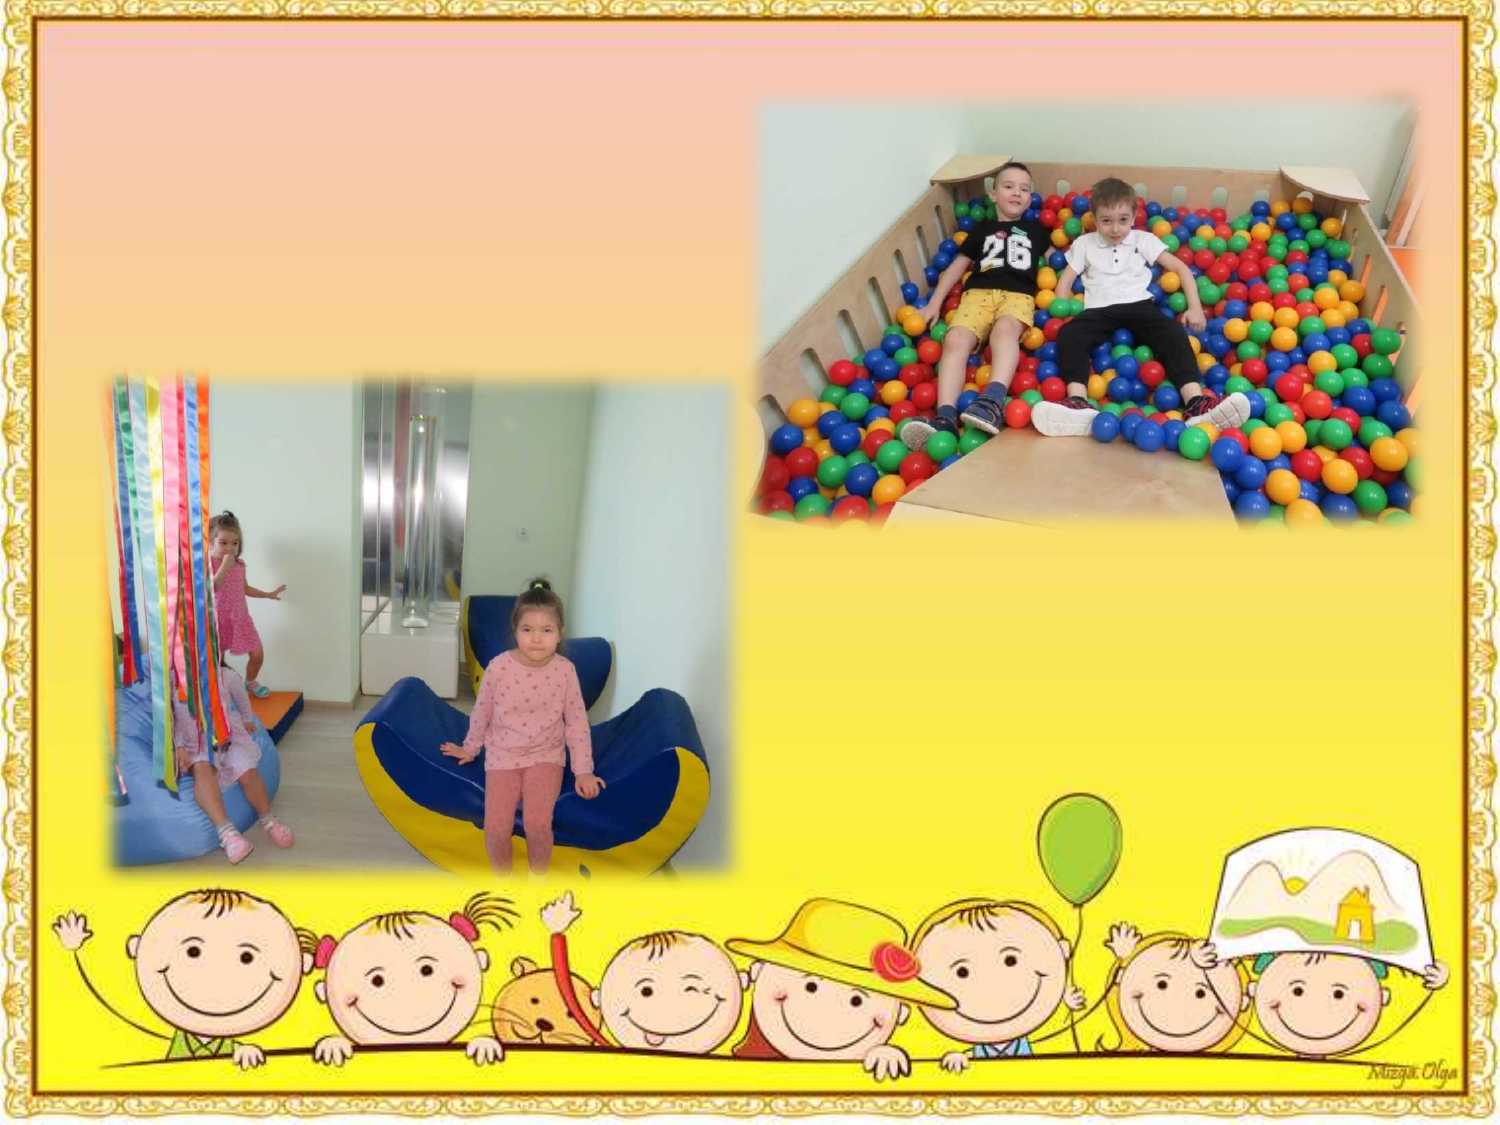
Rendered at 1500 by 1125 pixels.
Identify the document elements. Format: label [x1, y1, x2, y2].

list [93, 362, 751, 891]
picture [0, 0, 1500, 1125]
